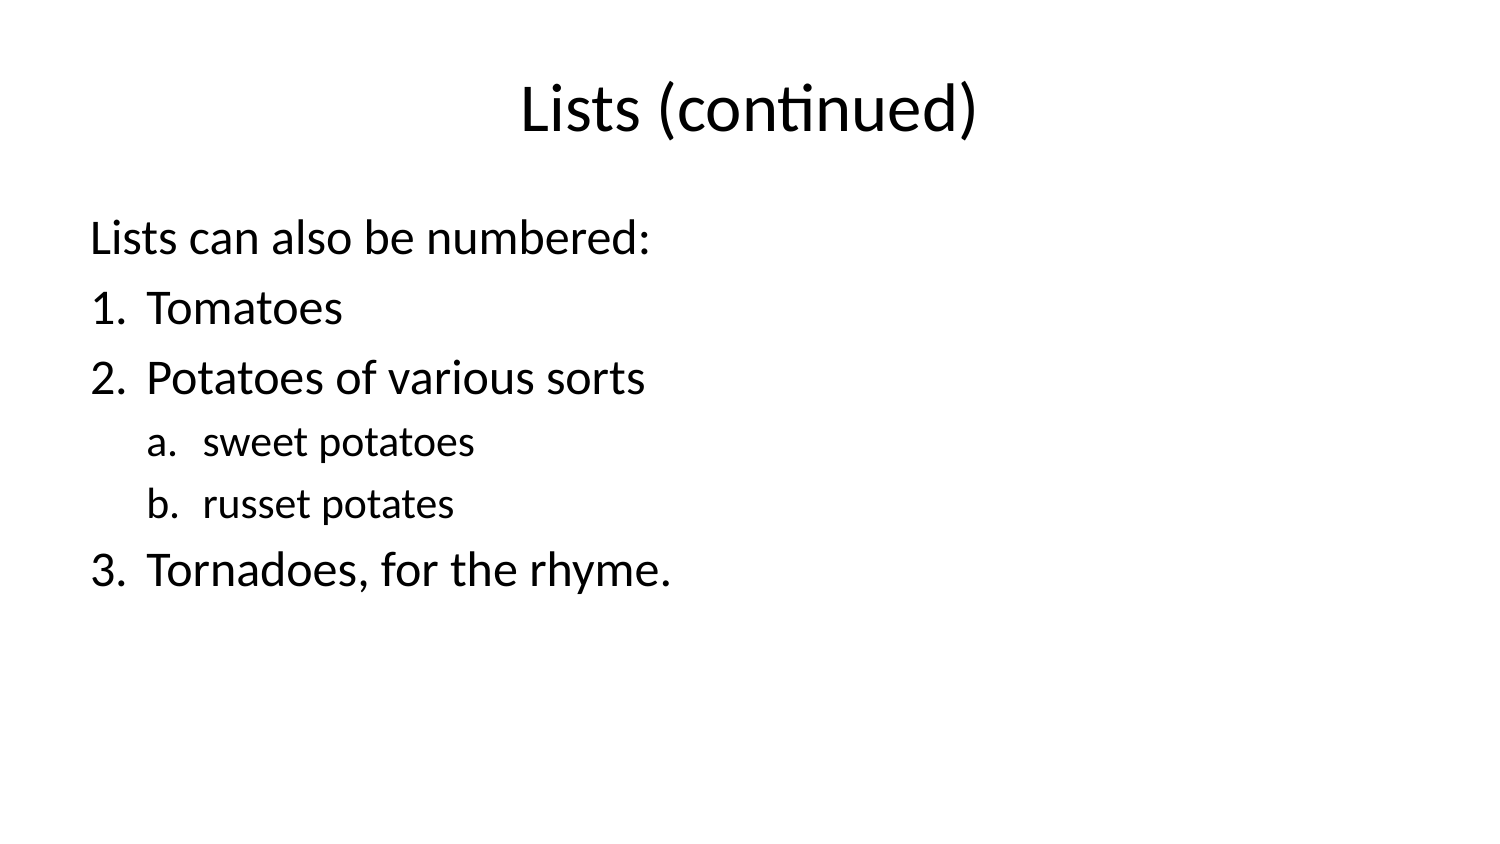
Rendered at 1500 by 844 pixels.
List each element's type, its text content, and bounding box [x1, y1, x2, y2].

title Lists (continued) [75, 33, 1425, 175]
list Lists can also be numbered: Tomatoes Potatoes of various sorts sweet potatoes russet potates Tornadoes, for the rhyme. [75, 196, 1425, 754]
